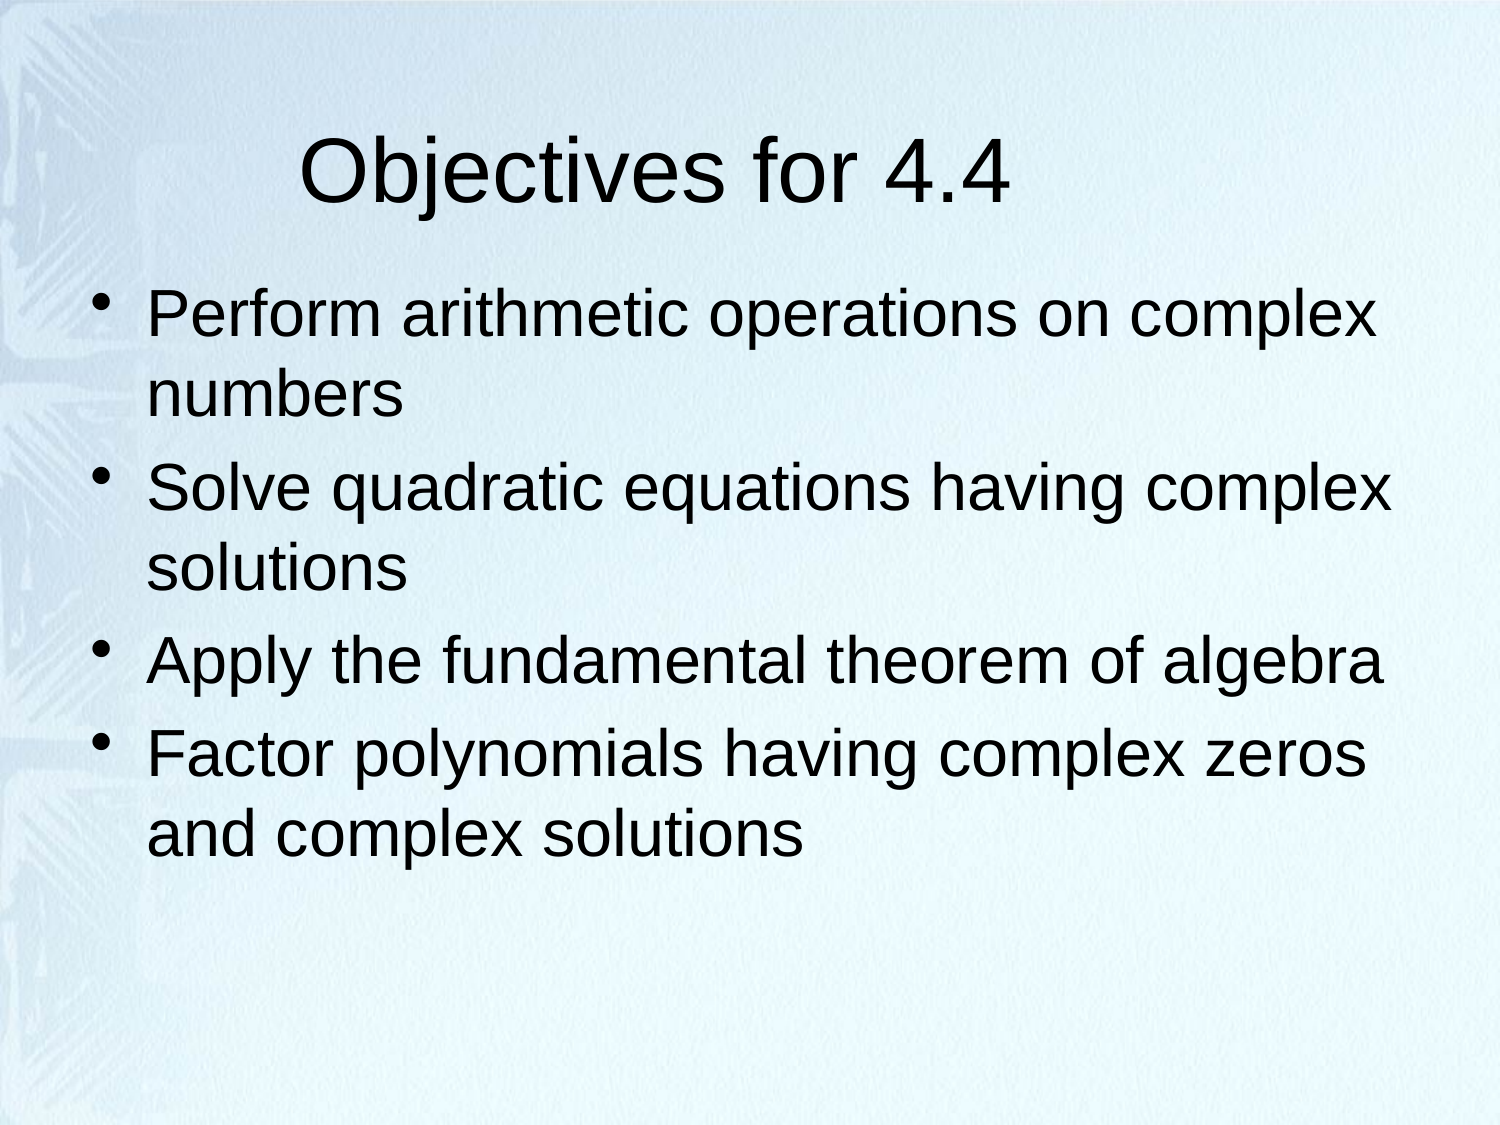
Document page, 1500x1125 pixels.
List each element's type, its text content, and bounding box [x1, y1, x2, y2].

list Perform arithmetic operations on complex numbers Solve quadratic equations having complex solutions Apply the fundamental theorem of algebra Factor polynomials having complex zeros and complex solutions [74, 262, 1426, 1006]
title Objectives for 4.4 [283, 44, 1217, 262]
picture [0, 0, 1500, 1125]
